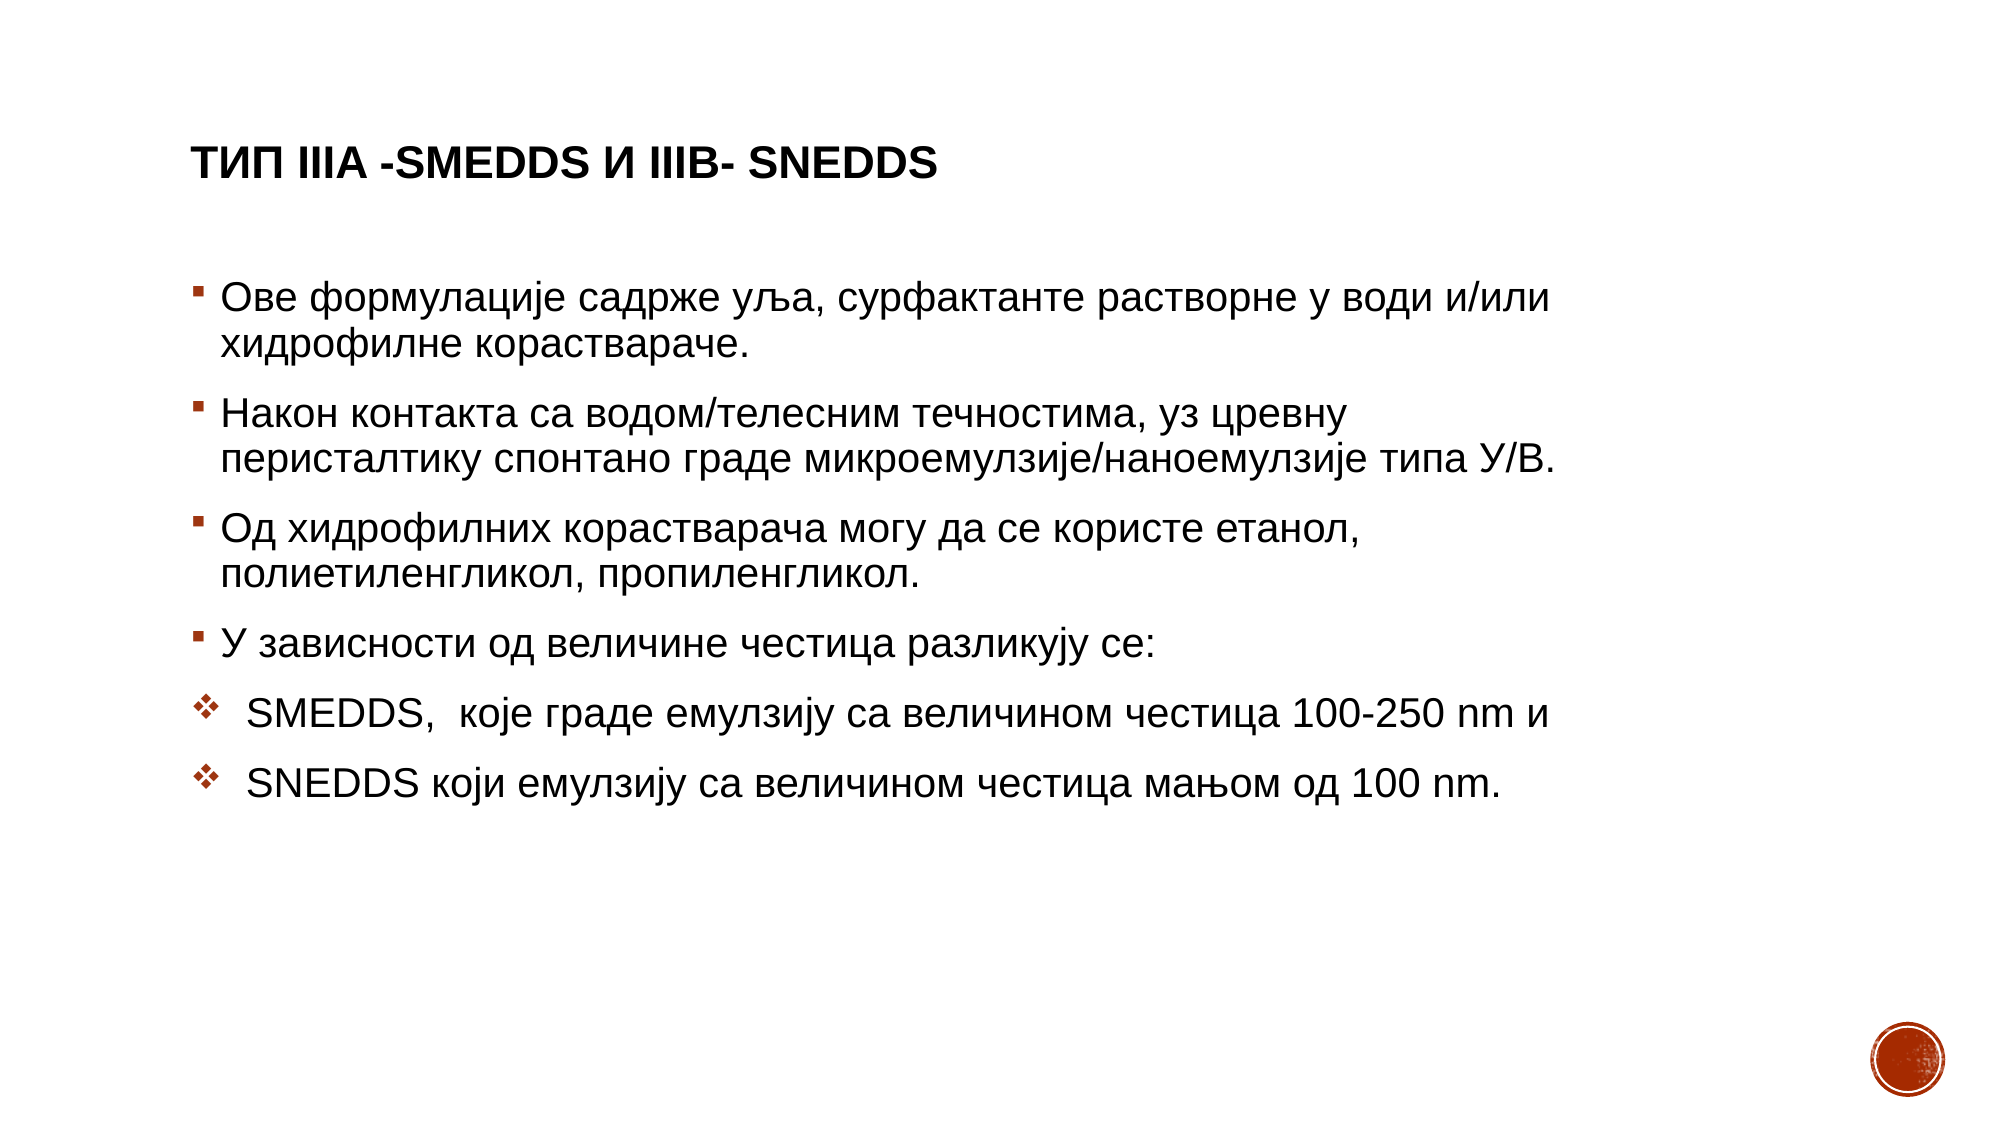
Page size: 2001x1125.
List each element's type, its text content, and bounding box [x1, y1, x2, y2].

title ТИП IIIA -SMEDDS и IIIВ- SNEDDS [175, 79, 1826, 344]
list Ове формулације садрже уља, сурфактанте растворне у води и/или хидрофилне кораствараче. Након контакта са водом/телесним течностима, уз цревну перисталтику спонтано граде микроемулзије/наноемулзије типа У/В. Од хидрофилних корастварача могу да се користе етанол, полиетиленгликол, пропиленгликол. У зависности од величине честица разликују се: SMEDDS, које граде емулзију са величином честица 100-250 nm и SNЕDDS који емулзију са величином честица мањом од 100 nm. [175, 268, 1611, 1013]
